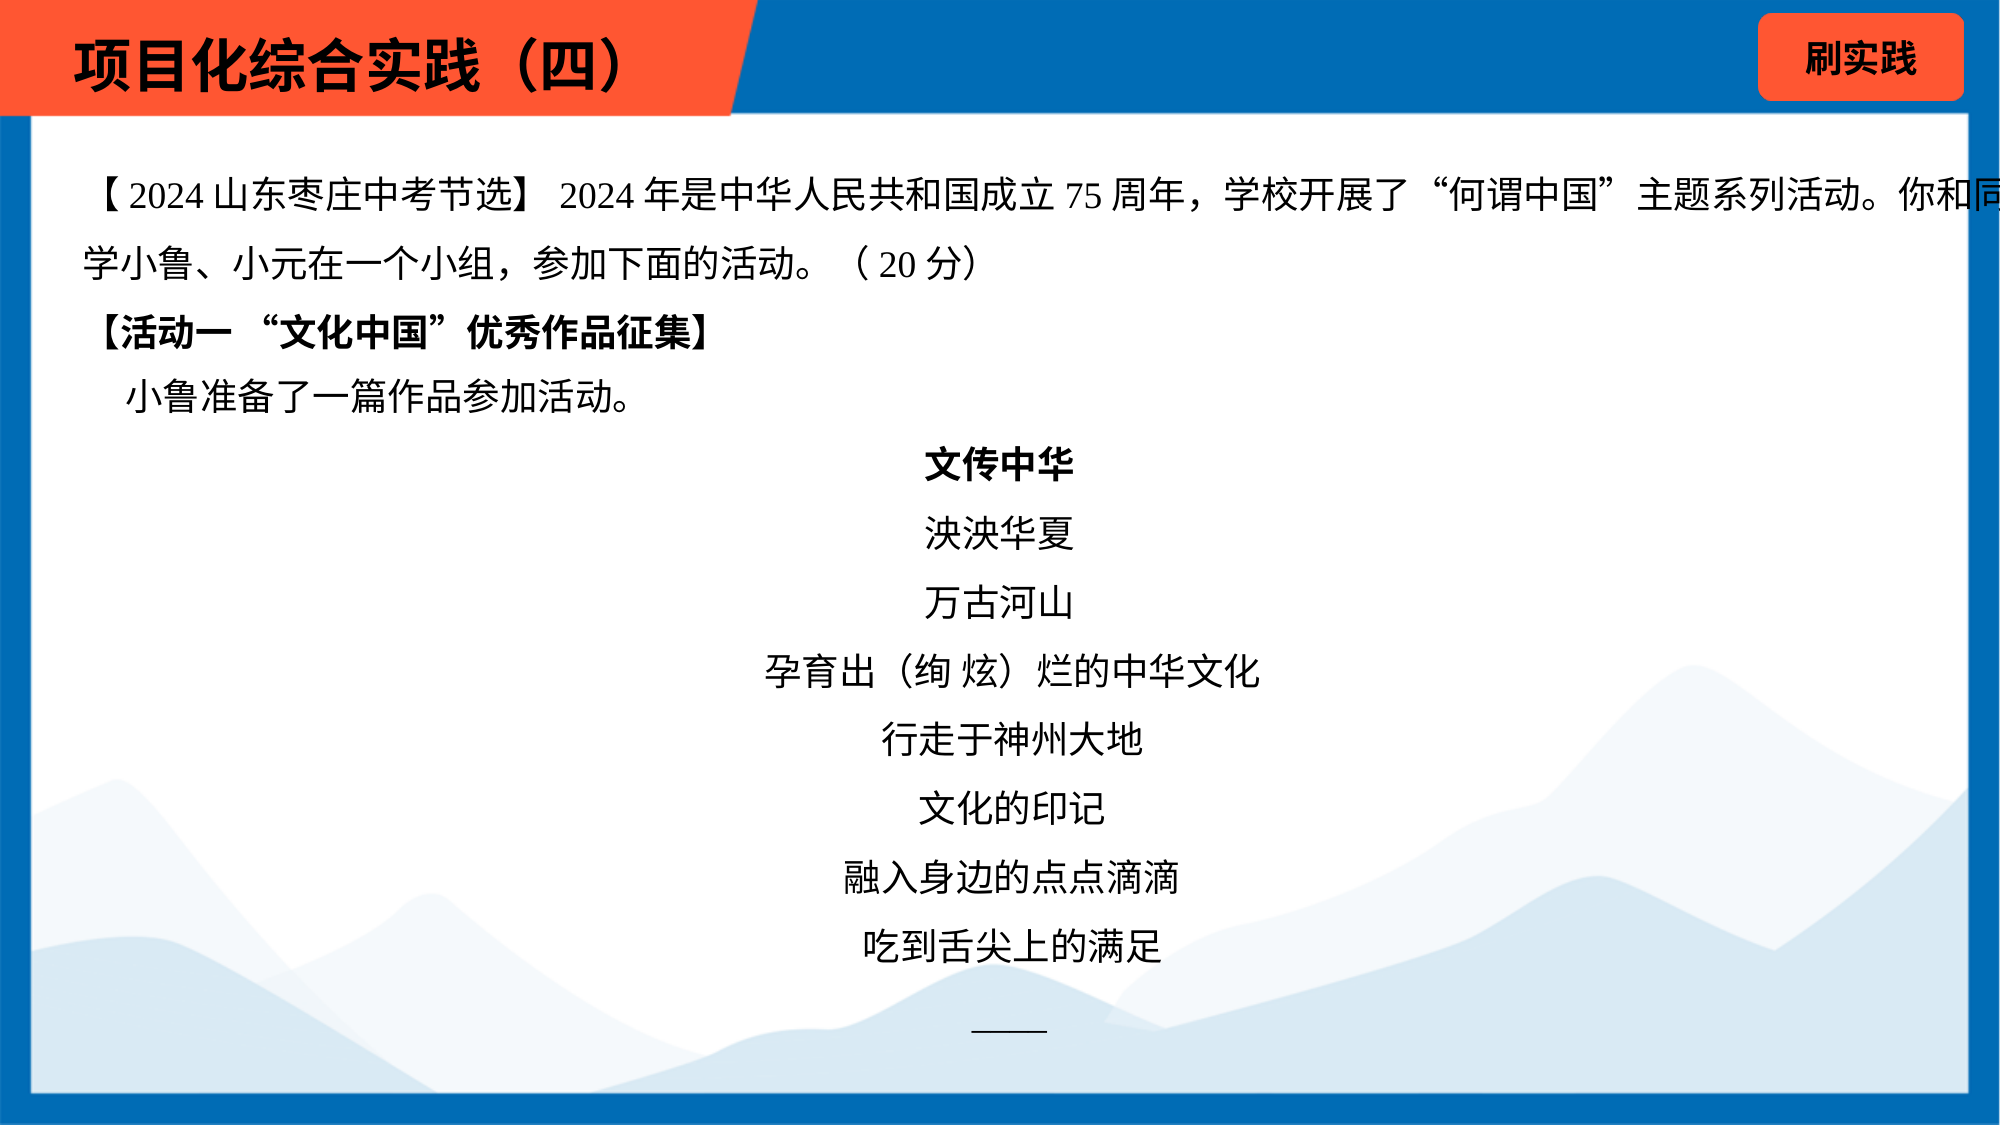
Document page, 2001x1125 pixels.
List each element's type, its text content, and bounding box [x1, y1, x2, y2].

text_box 【2024山东枣庄中考节选】2024年是中华人民共和国成立75周年，学校开展了“何谓中国”主题系列活动。你和同 学小鲁、小元在一个小组，参加下面的活动。（20分） 【活动一 “文化中国”优秀作品征集】 小鲁准备了一篇作品参加活动。 [82, 147, 1917, 412]
text_box 文传中华 泱泱华夏 万古河山 孕育出（绚 炫）烂的中华文化 行走于神州大地 文化的印记 融入身边的点点滴滴 吃到舌尖上的满足 ____ [82, 417, 1917, 1037]
picture [0, 0, 2000, 1125]
